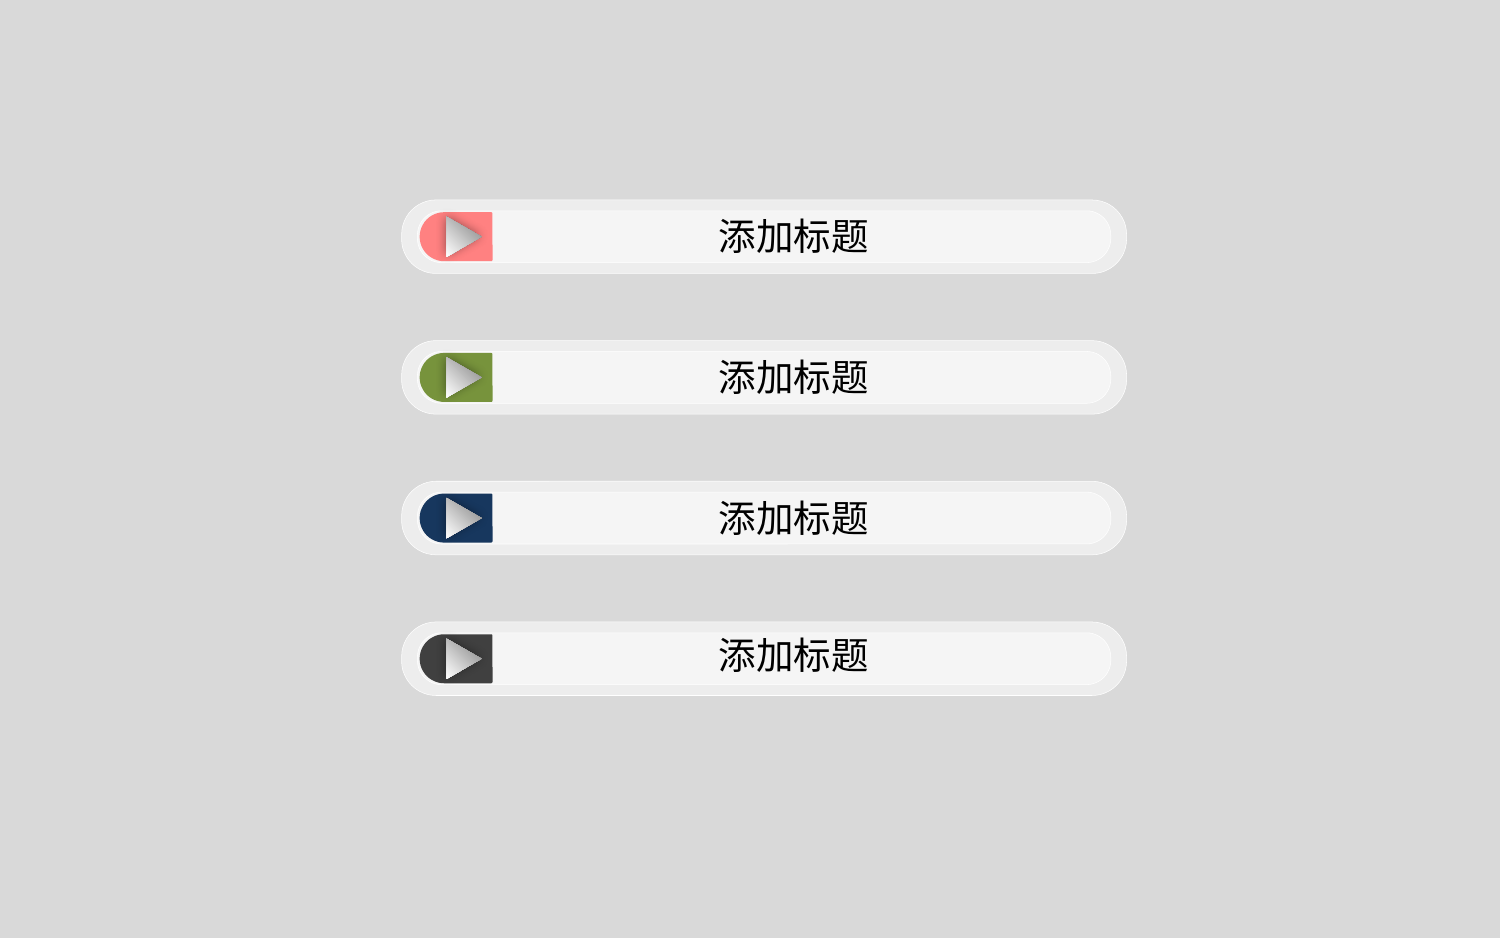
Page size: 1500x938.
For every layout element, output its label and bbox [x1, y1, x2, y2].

text_box [401, 621, 1127, 696]
text_box [401, 199, 1127, 274]
text_box [401, 481, 1127, 556]
text_box [401, 340, 1127, 415]
